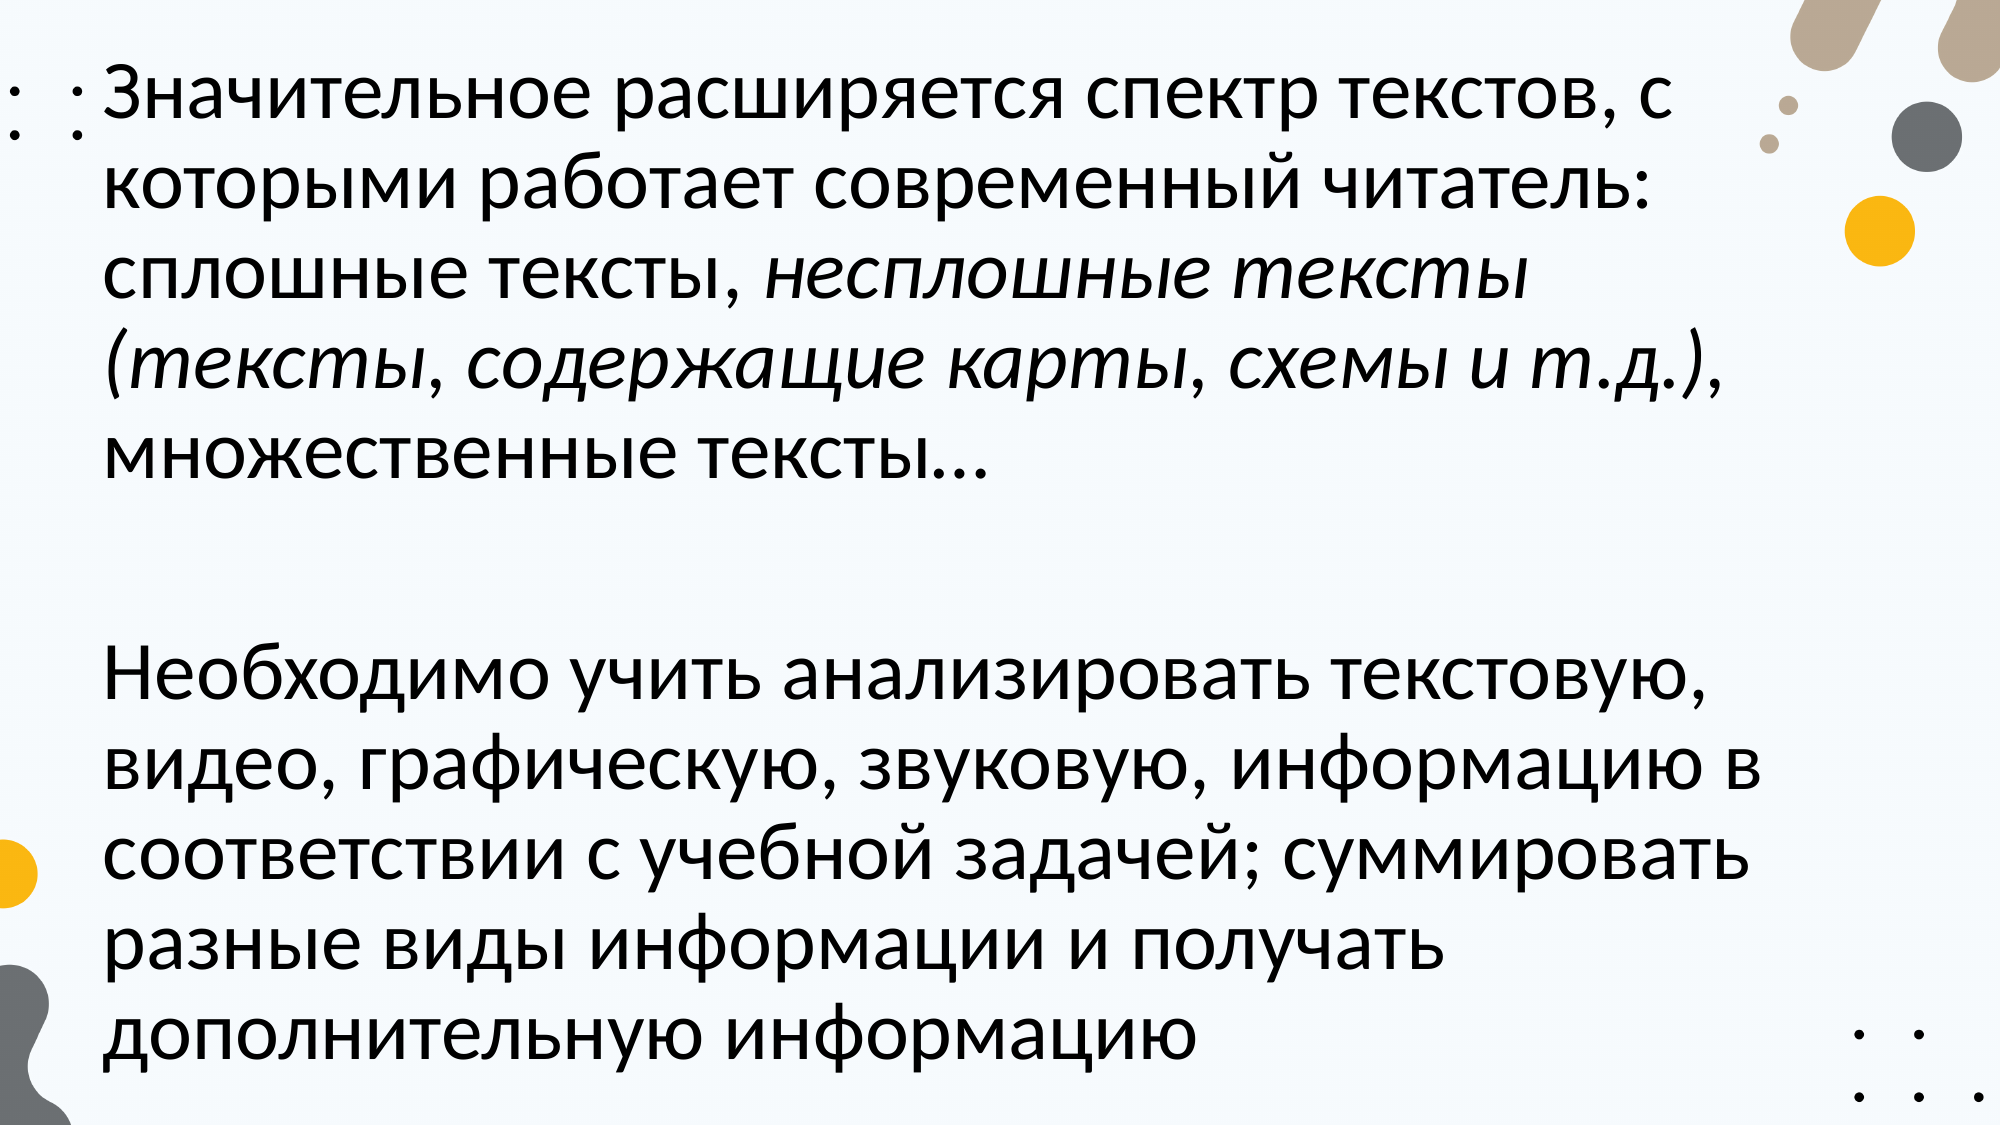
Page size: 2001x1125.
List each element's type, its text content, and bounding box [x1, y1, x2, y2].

picture [0, 0, 2000, 1125]
list Значительное расширяется спектр текстов, с которыми работает современный читатель: сплошные тексты, несплошные тексты (тексты, содержащие карты, схемы и т.д.), множественные тексты… Необходимо учить анализировать текстовую, видео, графическую, звуковую, информацию в соответствии с учебной задачей; суммировать разные виды информации и получать дополнительную информацию [87, 39, 1863, 753]
